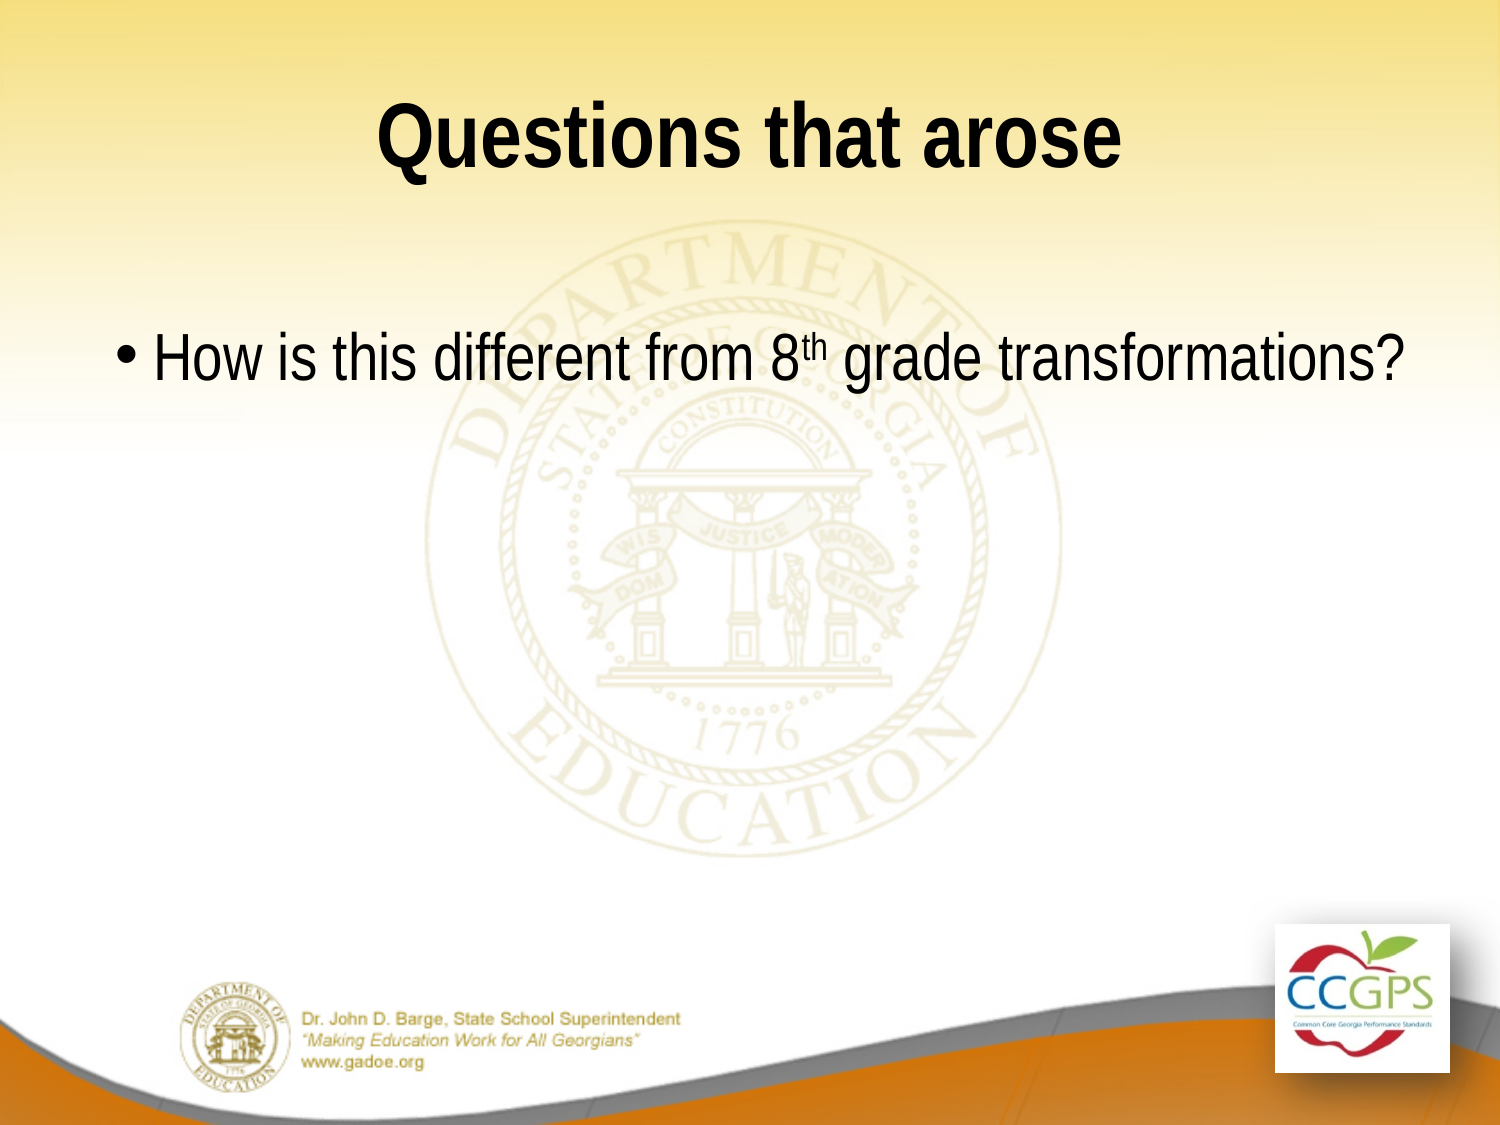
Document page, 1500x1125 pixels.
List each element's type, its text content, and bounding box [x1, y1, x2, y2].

title Questions that arose [37, 37, 1463, 226]
picture [0, 0, 1500, 1125]
subtitle How is this different from 8th grade transformations? [99, 262, 1438, 988]
